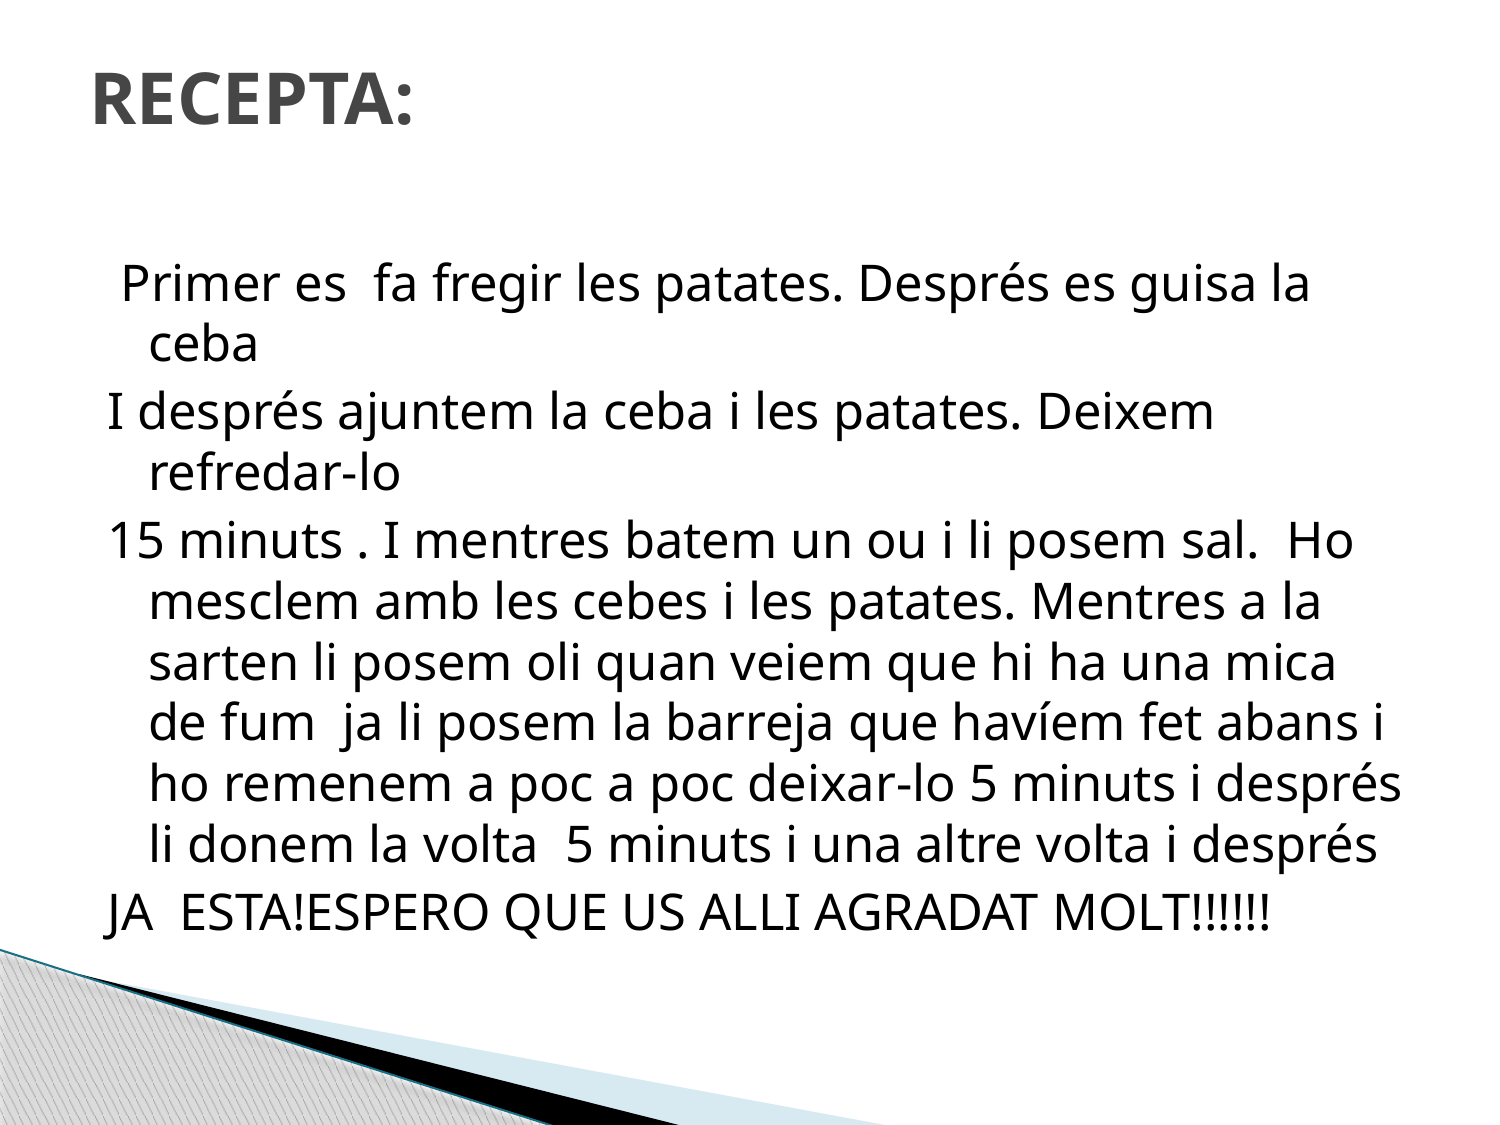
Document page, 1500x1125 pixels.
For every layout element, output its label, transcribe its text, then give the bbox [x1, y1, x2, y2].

list Primer es fa fregir les patates. Després es guisa la ceba I després ajuntem la ceba i les patates. Deixem refredar-lo 15 minuts . I mentres batem un ou i li posem sal. Ho mesclem amb les cebes i les patates. Mentres a la sarten li posem oli quan veiem que hi ha una mica de fum ja li posem la barreja que havíem fet abans i ho remenem a poc a poc deixar-lo 5 minuts i després li donem la volta 5 minuts i una altre volta i després JA ESTA!ESPERO QUE US ALLI AGRADAT MOLT!!!!!! [75, 243, 1425, 986]
title RECEPTA: [75, 45, 1425, 233]
